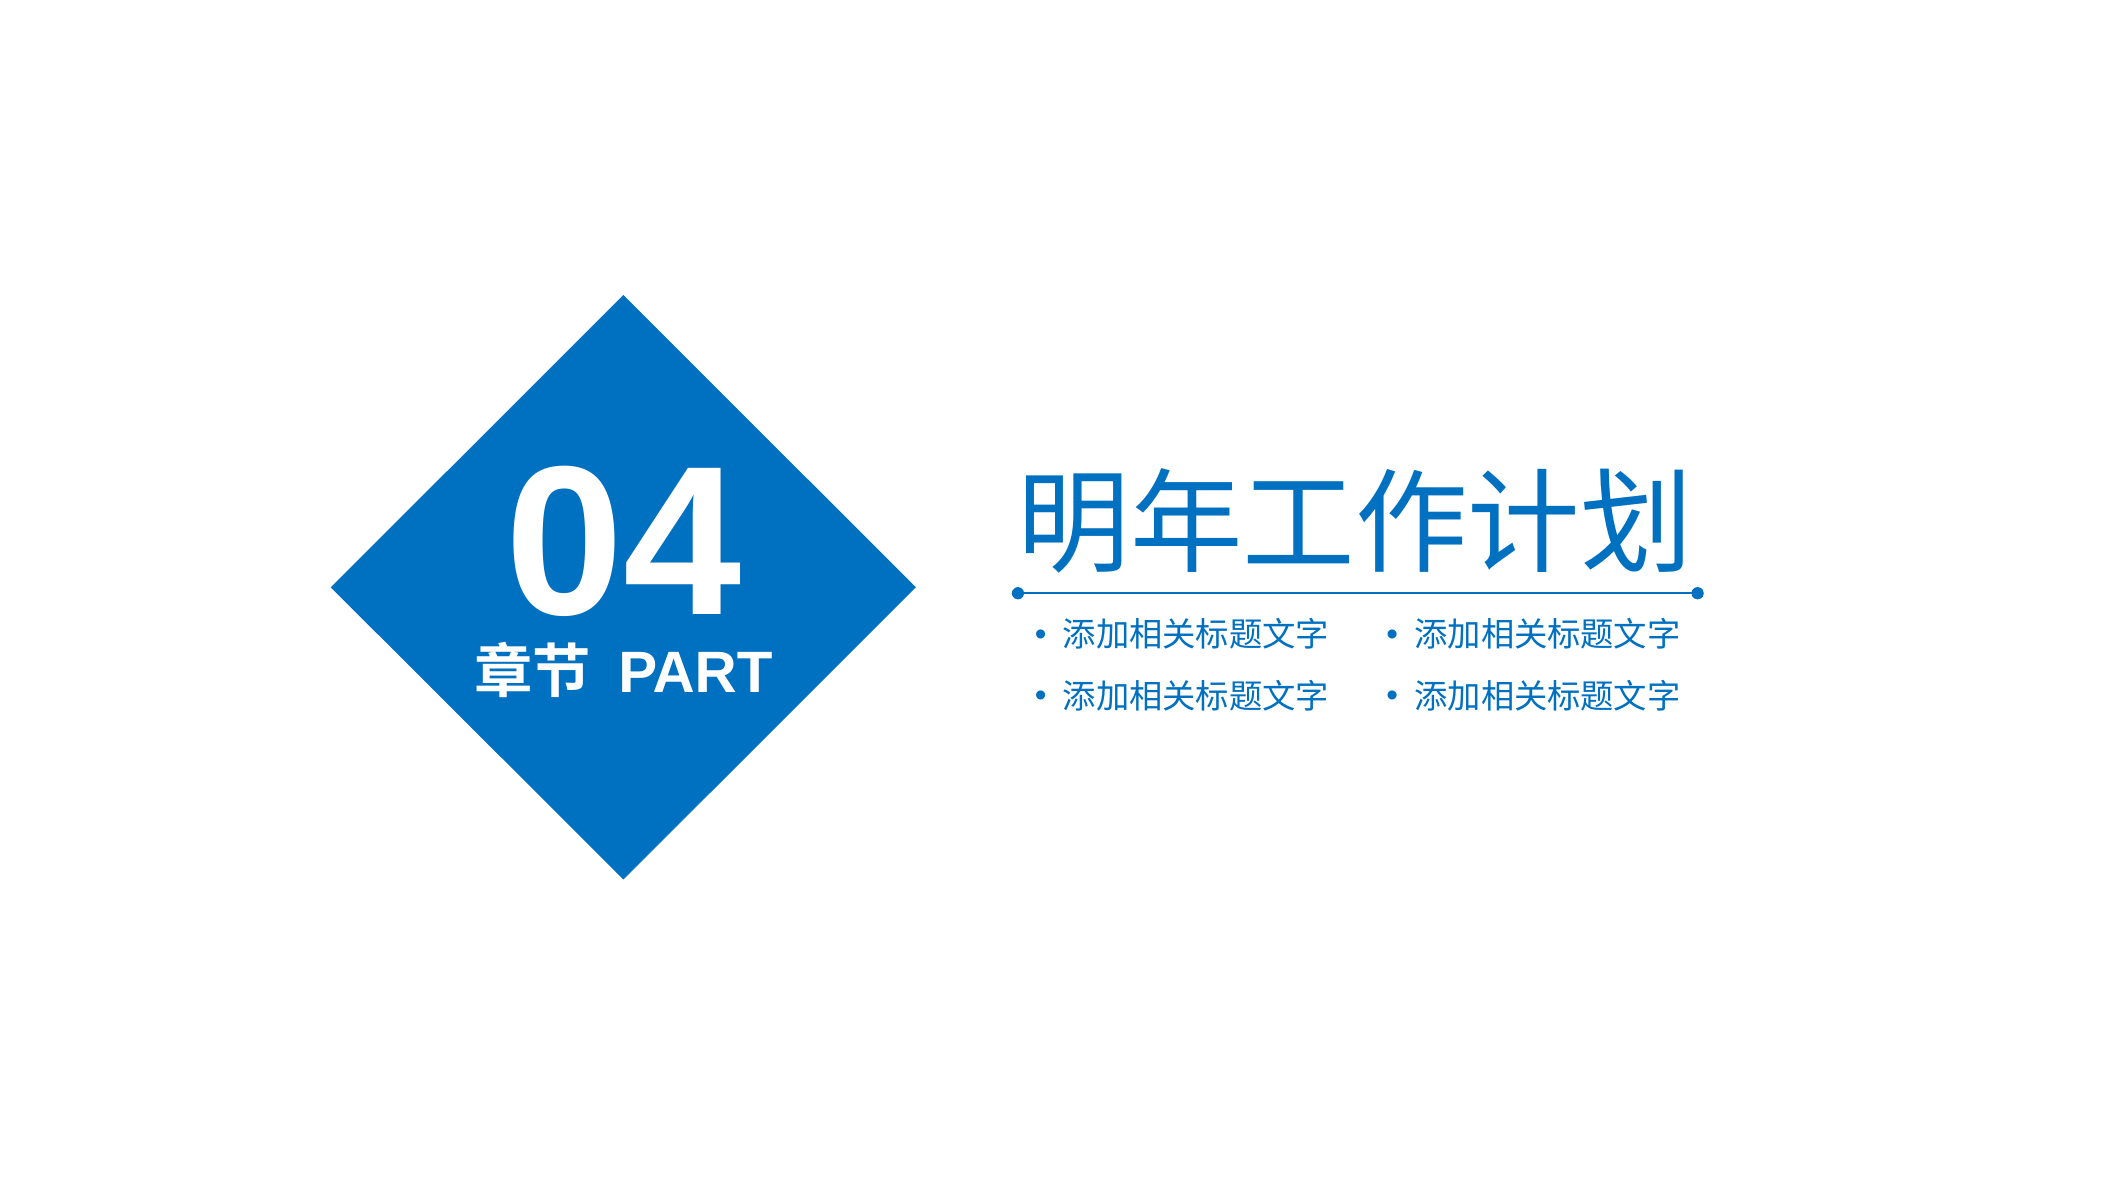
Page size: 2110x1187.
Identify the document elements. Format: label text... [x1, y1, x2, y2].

text_box [330, 434, 484, 634]
text_box [448, 705, 799, 880]
text_box [763, 434, 916, 634]
text_box 明年工作计划 [1017, 450, 1751, 586]
text_box 添加相关标题文字 [1371, 667, 1696, 723]
text_box 04 [484, 401, 763, 634]
text_box 章节 PART [339, 634, 908, 705]
text_box 添加相关标题文字 [1371, 606, 1696, 661]
text_box 添加相关标题文字 [1019, 606, 1344, 661]
text_box [517, 294, 730, 401]
text_box 添加相关标题文字 [1019, 667, 1344, 723]
